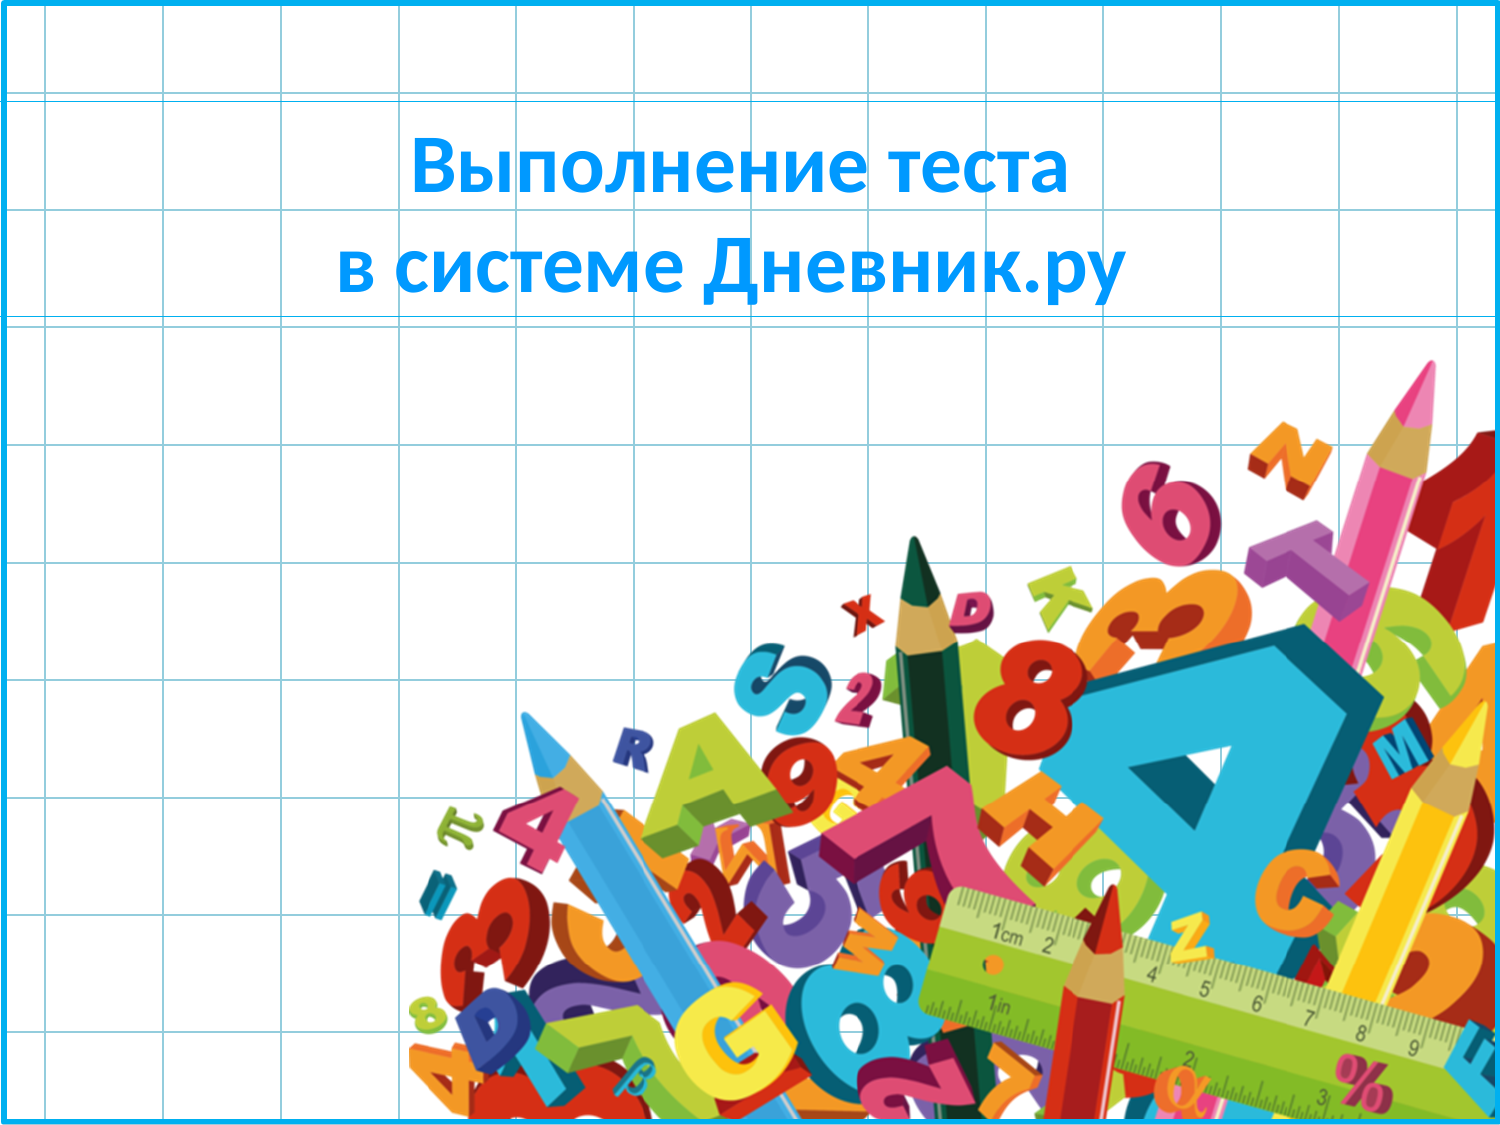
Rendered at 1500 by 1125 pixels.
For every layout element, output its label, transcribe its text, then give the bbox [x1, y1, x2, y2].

picture [8, 7, 1494, 100]
text_box Выполнение теста в системе Дневник.ру [0, 101, 1500, 317]
picture [8, 318, 1494, 1118]
